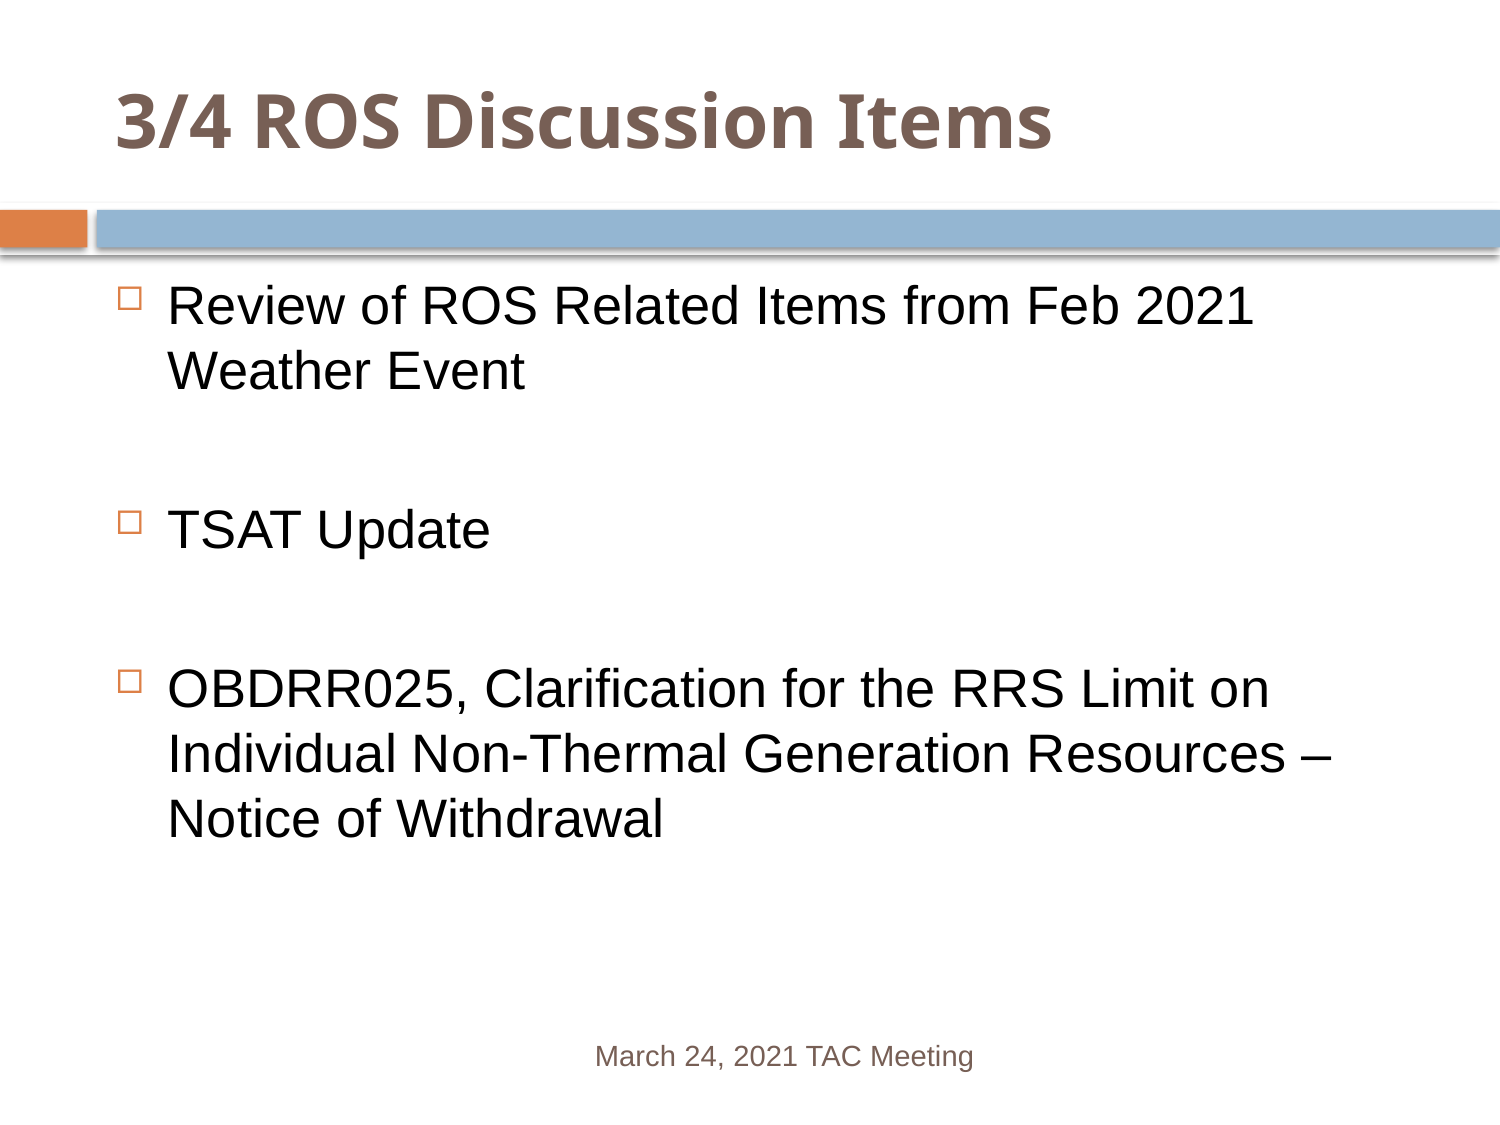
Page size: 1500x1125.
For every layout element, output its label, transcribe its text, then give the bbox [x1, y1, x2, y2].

title 3/4 ROS Discussion Items [100, 37, 1439, 201]
list Review of ROS Related Items from Feb 2021 Weather Event TSAT Update OBDRR025, Clarification for the RRS Limit on Individual Non-Thermal Generation Resources – Notice of Withdrawal [100, 262, 1439, 1001]
footer March 24, 2021 TAC Meeting [99, 1025, 990, 1085]
